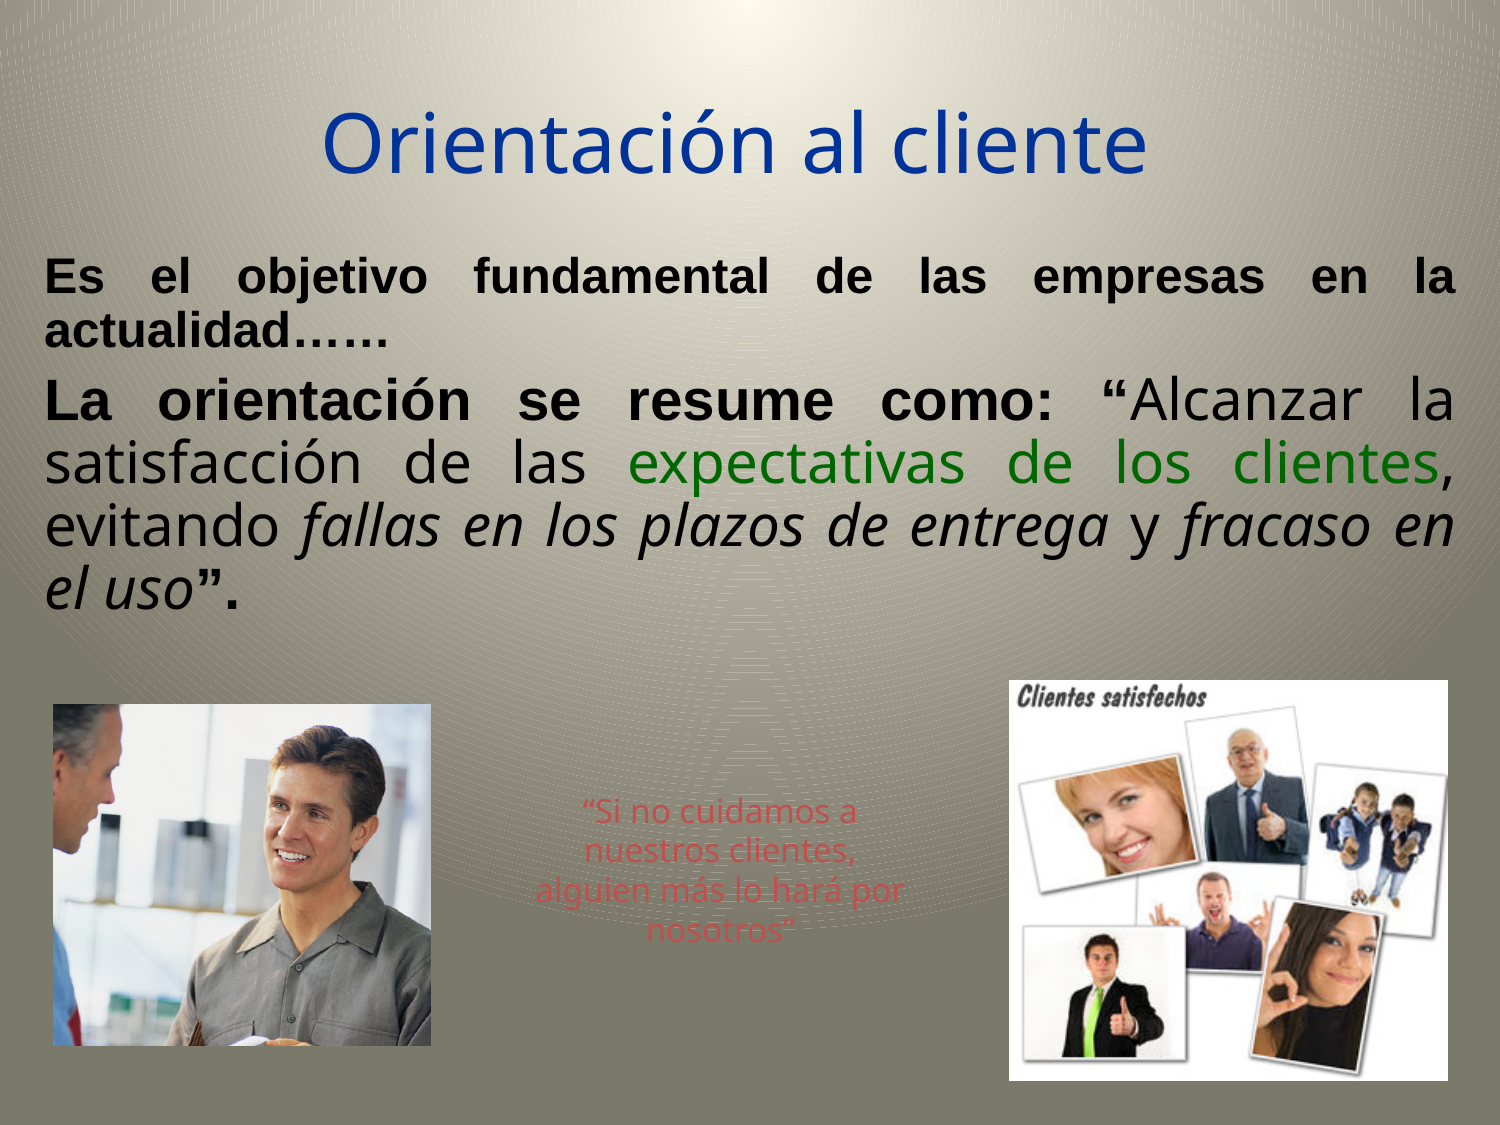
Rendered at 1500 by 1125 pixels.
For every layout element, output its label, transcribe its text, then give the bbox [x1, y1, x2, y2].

text_box Es el objetivo fundamental de las empresas en la actualidad…… La orientación se resume como: “Alcanzar la satisfacción de las expectativas de los clientes, evitando fallas en los plazos de entrega y fracaso en el uso”. [29, 243, 1471, 634]
text_box “Si no cuidamos a nuestros clientes, alguien más lo hará por nosotros” [513, 786, 928, 953]
picture [52, 703, 432, 1047]
picture [1009, 680, 1448, 1081]
text_box Orientación al cliente [0, 78, 1471, 203]
